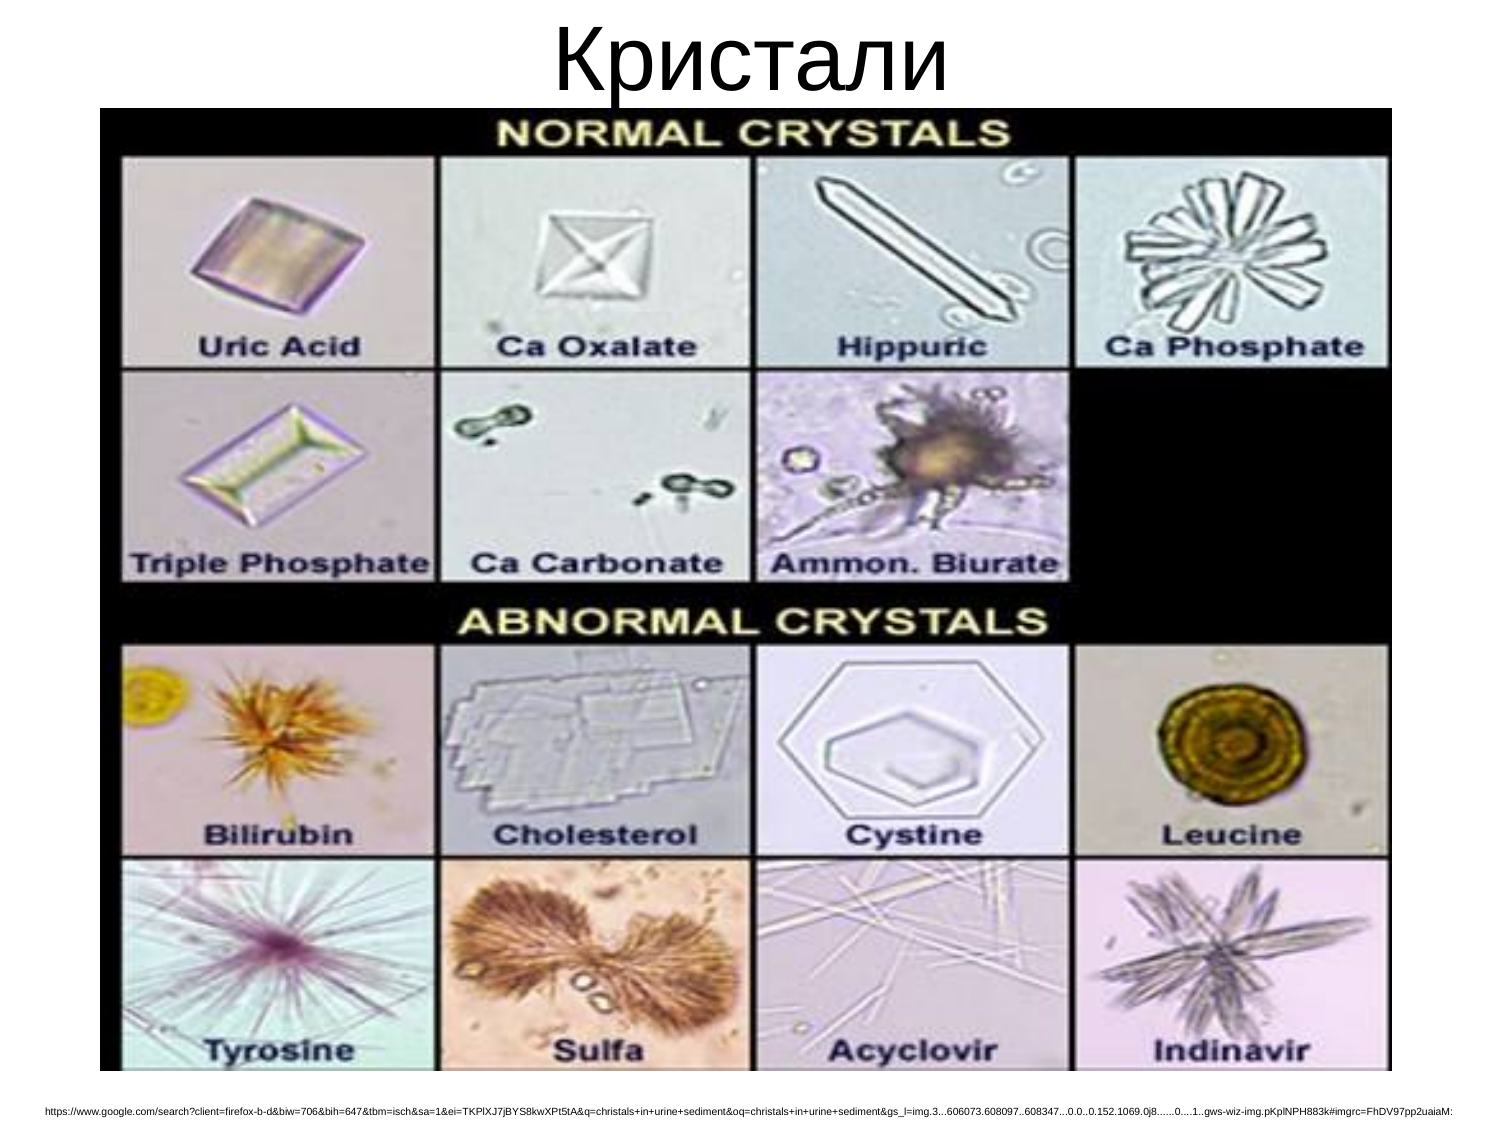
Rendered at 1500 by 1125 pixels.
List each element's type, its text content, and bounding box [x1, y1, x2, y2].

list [100, 108, 1392, 1071]
text_box https://www.google.com/search?client=firefox-b-d&biw=706&bih=647&tbm=isch&sa=1&ei=TKPlXJ7jBYS8kwXPt5tA&q=christals+in+urine+sediment&oq=christals+in+urine+sediment&gs_l=img.3...606073.608097..608347...0.0..0.152.1069.0j8......0....1..gws-wiz-img.pKplNPH883k#imgrc=FhDV97pp2uaiaM: [30, 1097, 1473, 1125]
title Кристали [76, 0, 1427, 148]
